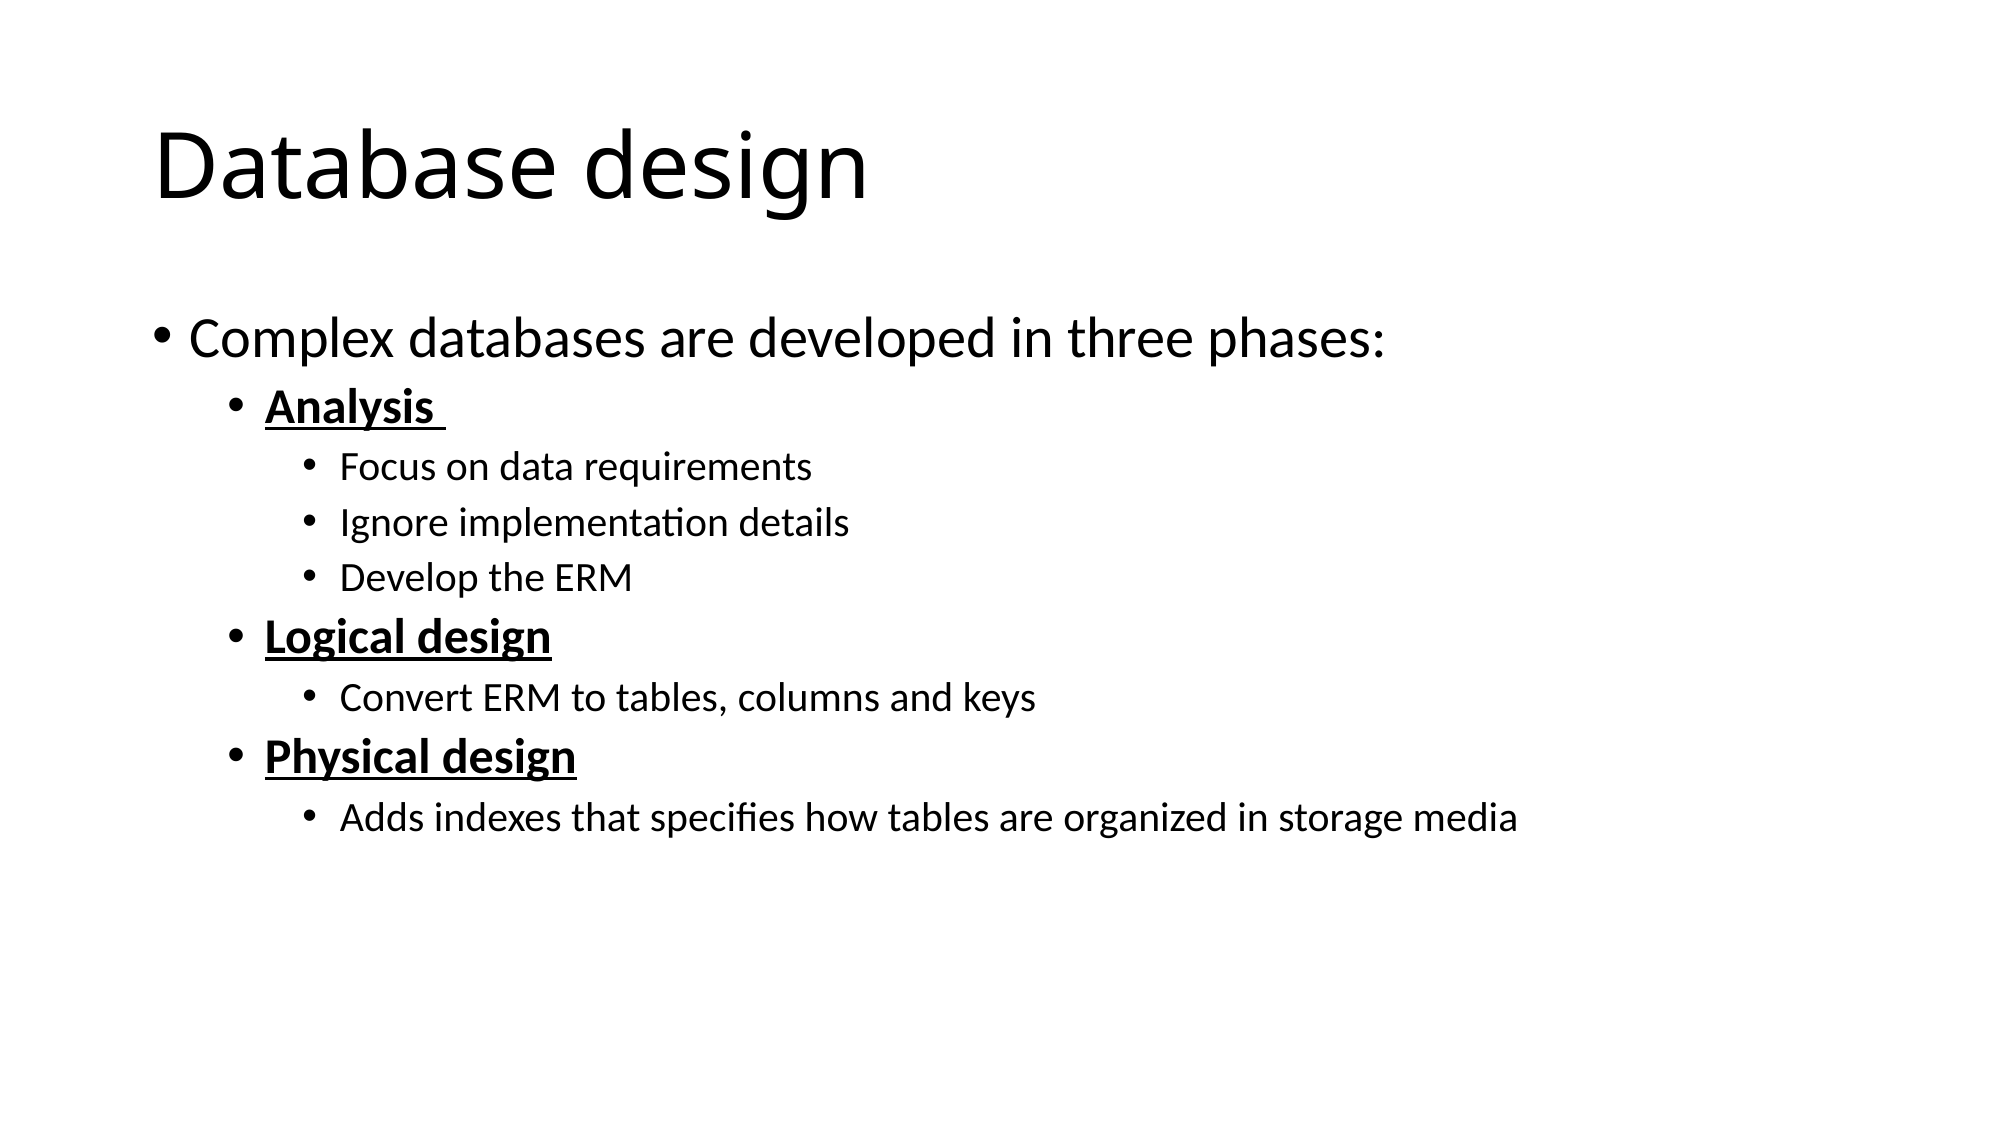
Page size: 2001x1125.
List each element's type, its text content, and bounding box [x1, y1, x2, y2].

list Complex databases are developed in three phases: Analysis Focus on data requirements Ignore implementation details Develop the ERM Logical design Convert ERM to tables, columns and keys Physical design Adds indexes that specifies how tables are organized in storage media [137, 299, 1863, 1014]
title Database design [137, 59, 1863, 278]
